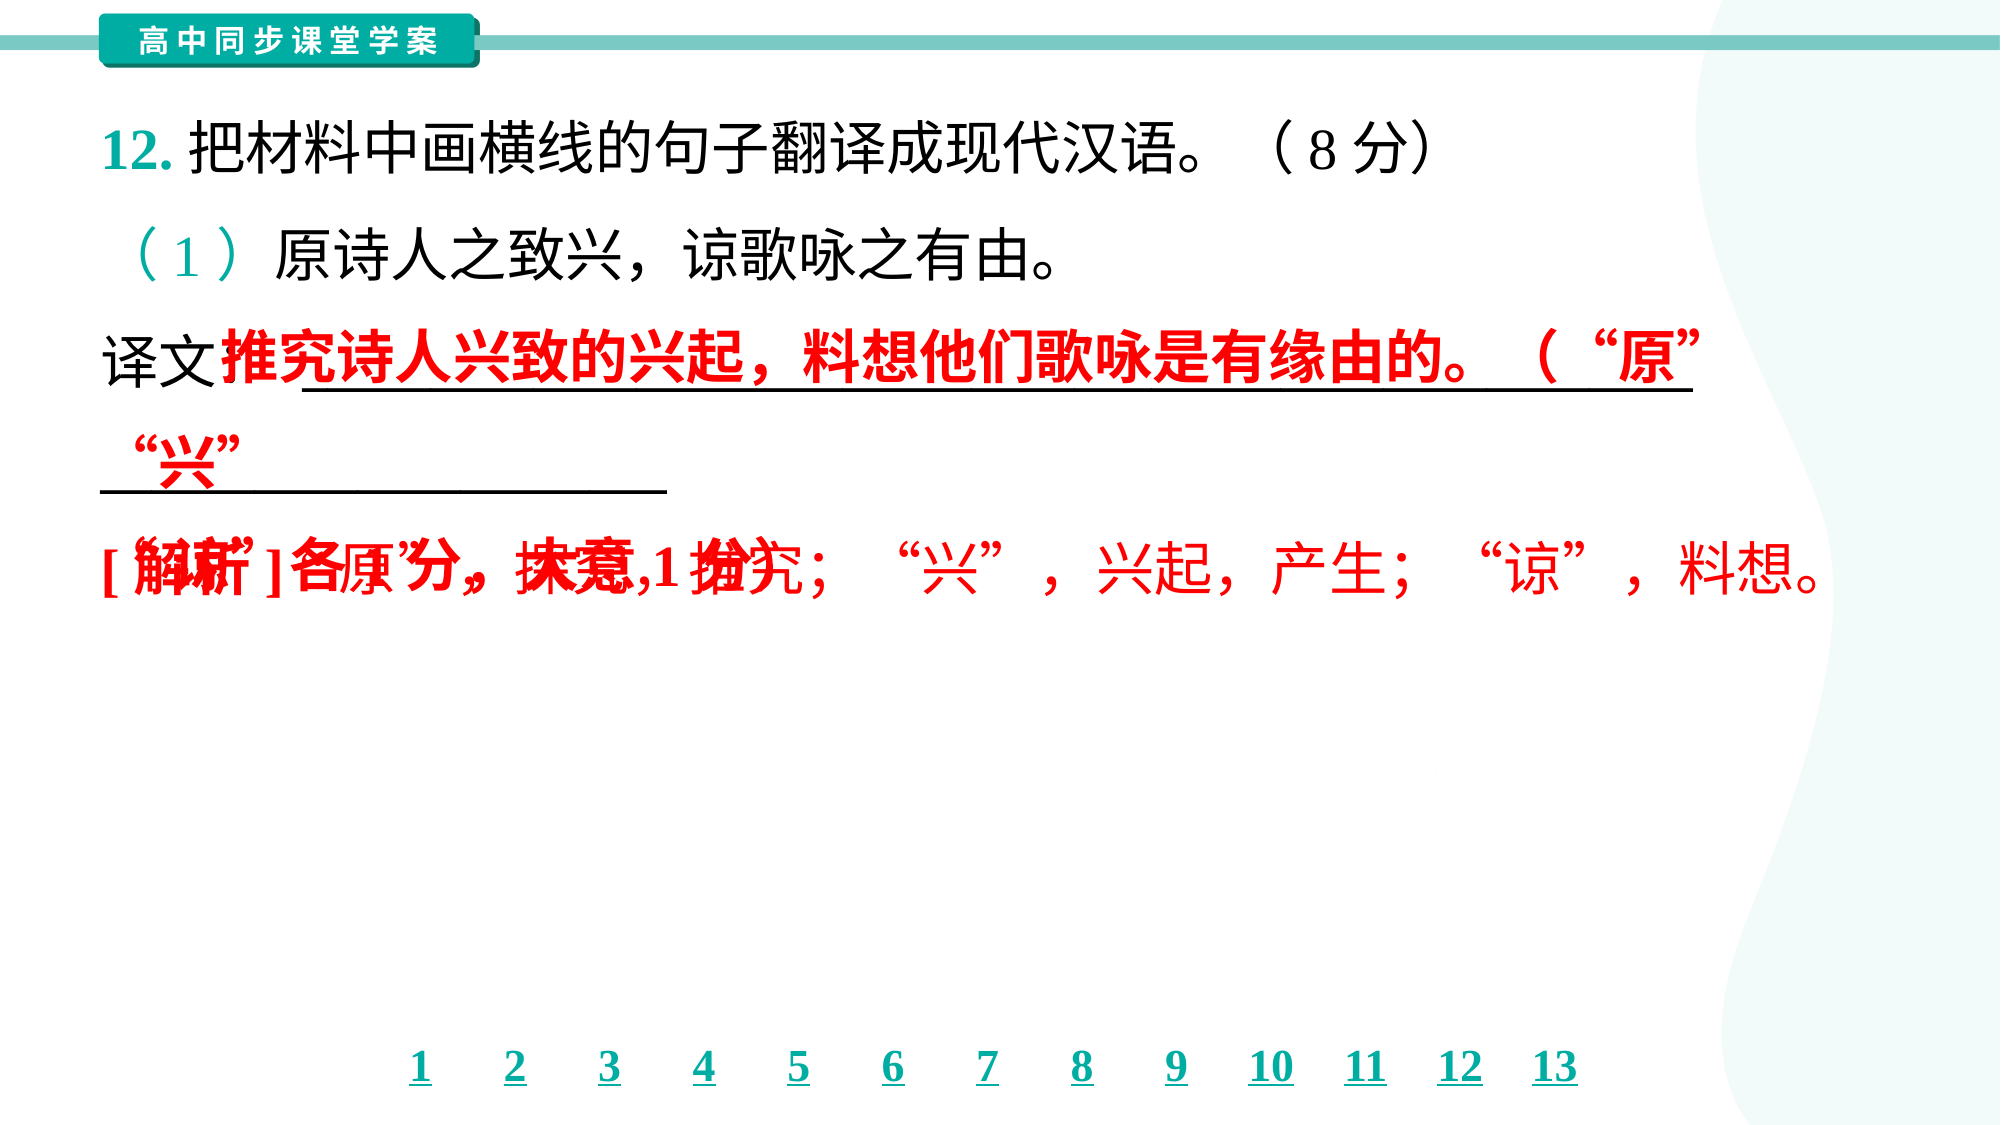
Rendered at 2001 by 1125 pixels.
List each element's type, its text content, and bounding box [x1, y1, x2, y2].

picture [0, 0, 2000, 1125]
text_box 推究诗人兴致的兴起，料想他们歌咏是有缘由的。（“原”“兴” “谅”各1分，大意1分） [100, 283, 1899, 481]
text_box （1）原诗人之致兴，谅歌咏之有由。 译文： ______________________________________________________ ______________________ [100, 182, 1899, 283]
text_box [解析] “原”，探究，推究；“兴”，兴起，产生；“谅”，料想。 [100, 497, 1899, 590]
text_box 12.把材料中画横线的句子翻译成现代汉语。（8分） [100, 76, 1899, 170]
text_box （1）原诗人之致兴，谅歌咏之有由。 译文： ______________________________________________________ ______________________ [100, 481, 1899, 486]
